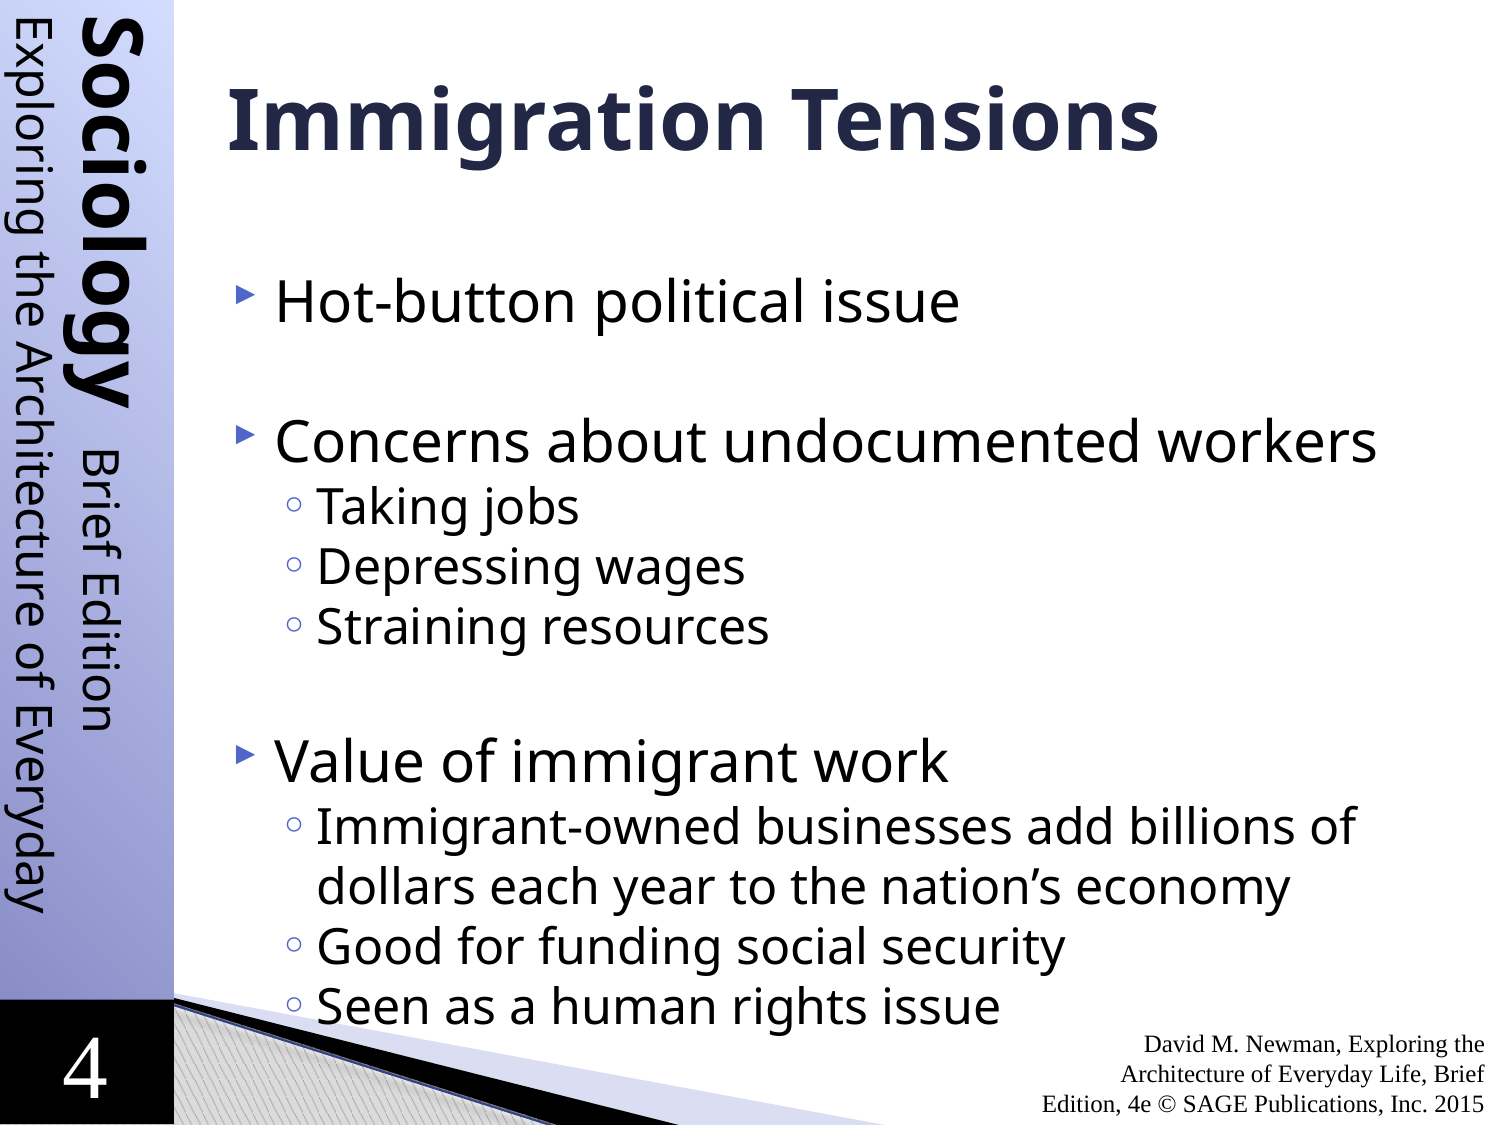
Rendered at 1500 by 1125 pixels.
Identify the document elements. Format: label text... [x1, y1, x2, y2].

list Hot-button political issue Concerns about undocumented workers Taking jobs Depressing wages Straining resources Value of immigrant work Immigrant-owned businesses add billions of dollars each year to the nation’s economy Good for funding social security Seen as a human rights issue [200, 187, 1500, 1063]
picture [174, 1003, 200, 1012]
picture [362, 1063, 558, 1125]
title Immigration Tensions [212, 24, 1500, 175]
footer David M. Newman, Exploring the Architecture of Everyday Life, Brief Edition, 4e © SAGE Publications, Inc. 2015 [1025, 1065, 1500, 1125]
